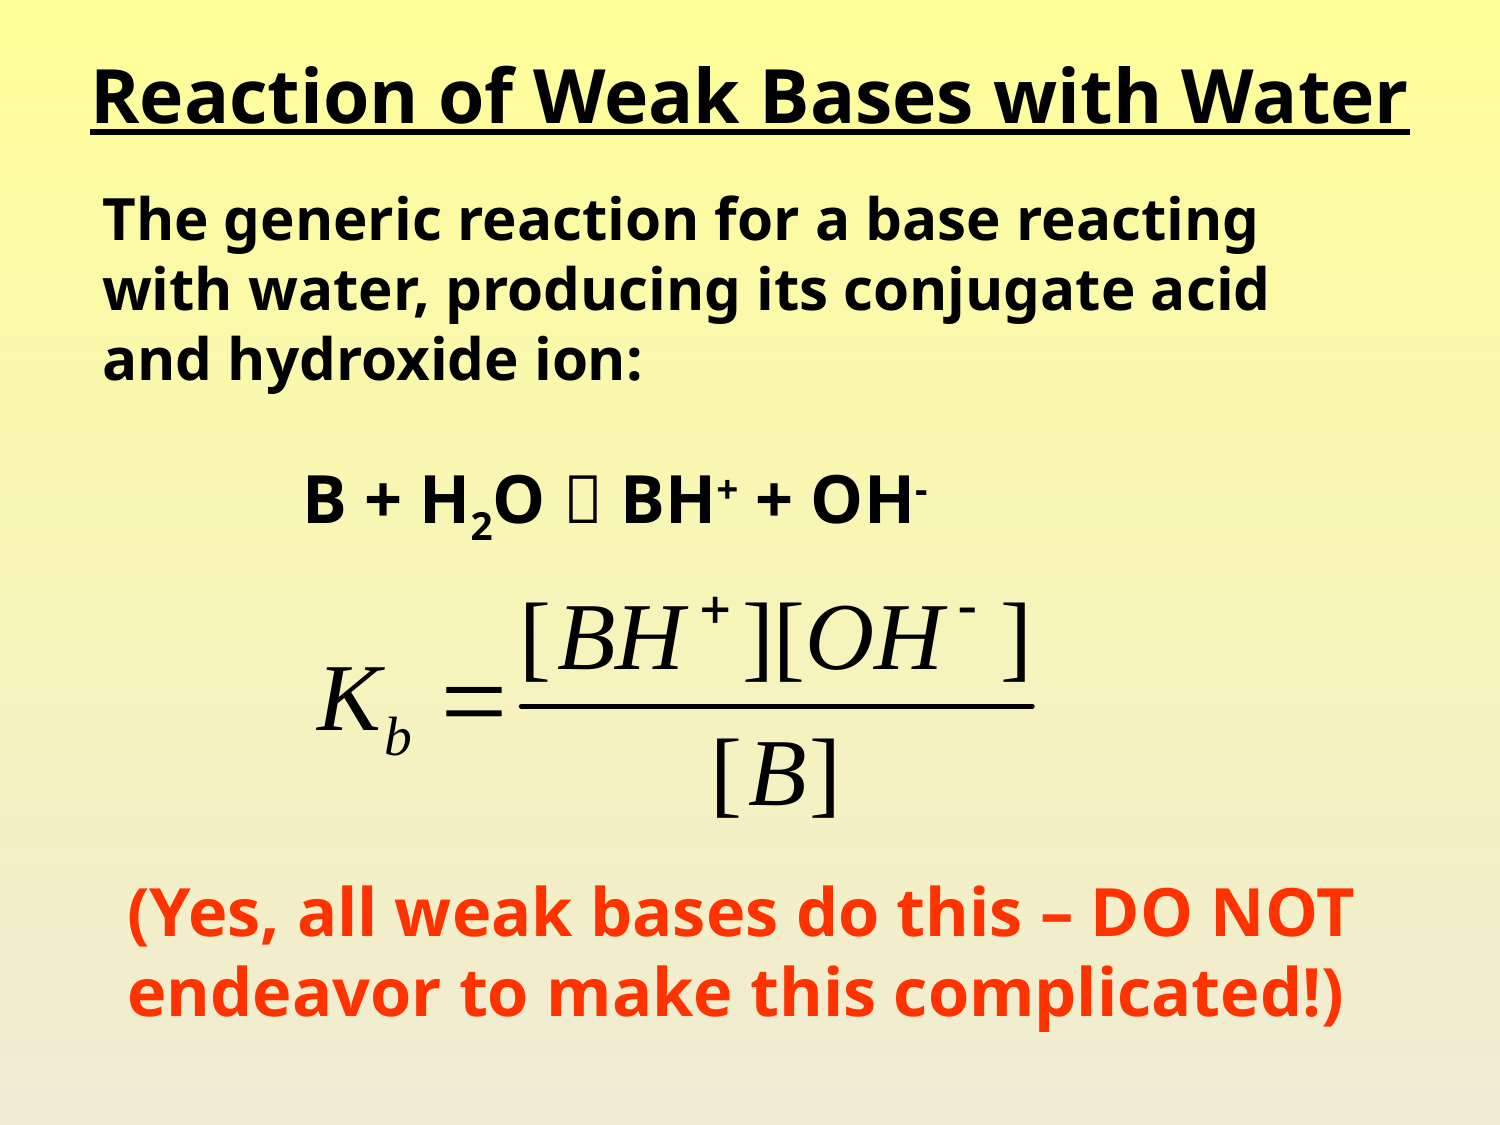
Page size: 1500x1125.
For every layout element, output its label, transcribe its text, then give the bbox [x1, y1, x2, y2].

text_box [299, 562, 1051, 843]
title Reaction of Weak Bases with Water [62, 0, 1438, 188]
text_box (Yes, all weak bases do this – DO NOT endeavor to make this complicated!) [112, 862, 1441, 1038]
text_box B + H2O  BH+ + OH- [287, 450, 1075, 556]
text_box The generic reaction for a base reacting with water, producing its conjugate acid and hydroxide ion: [87, 174, 1400, 400]
